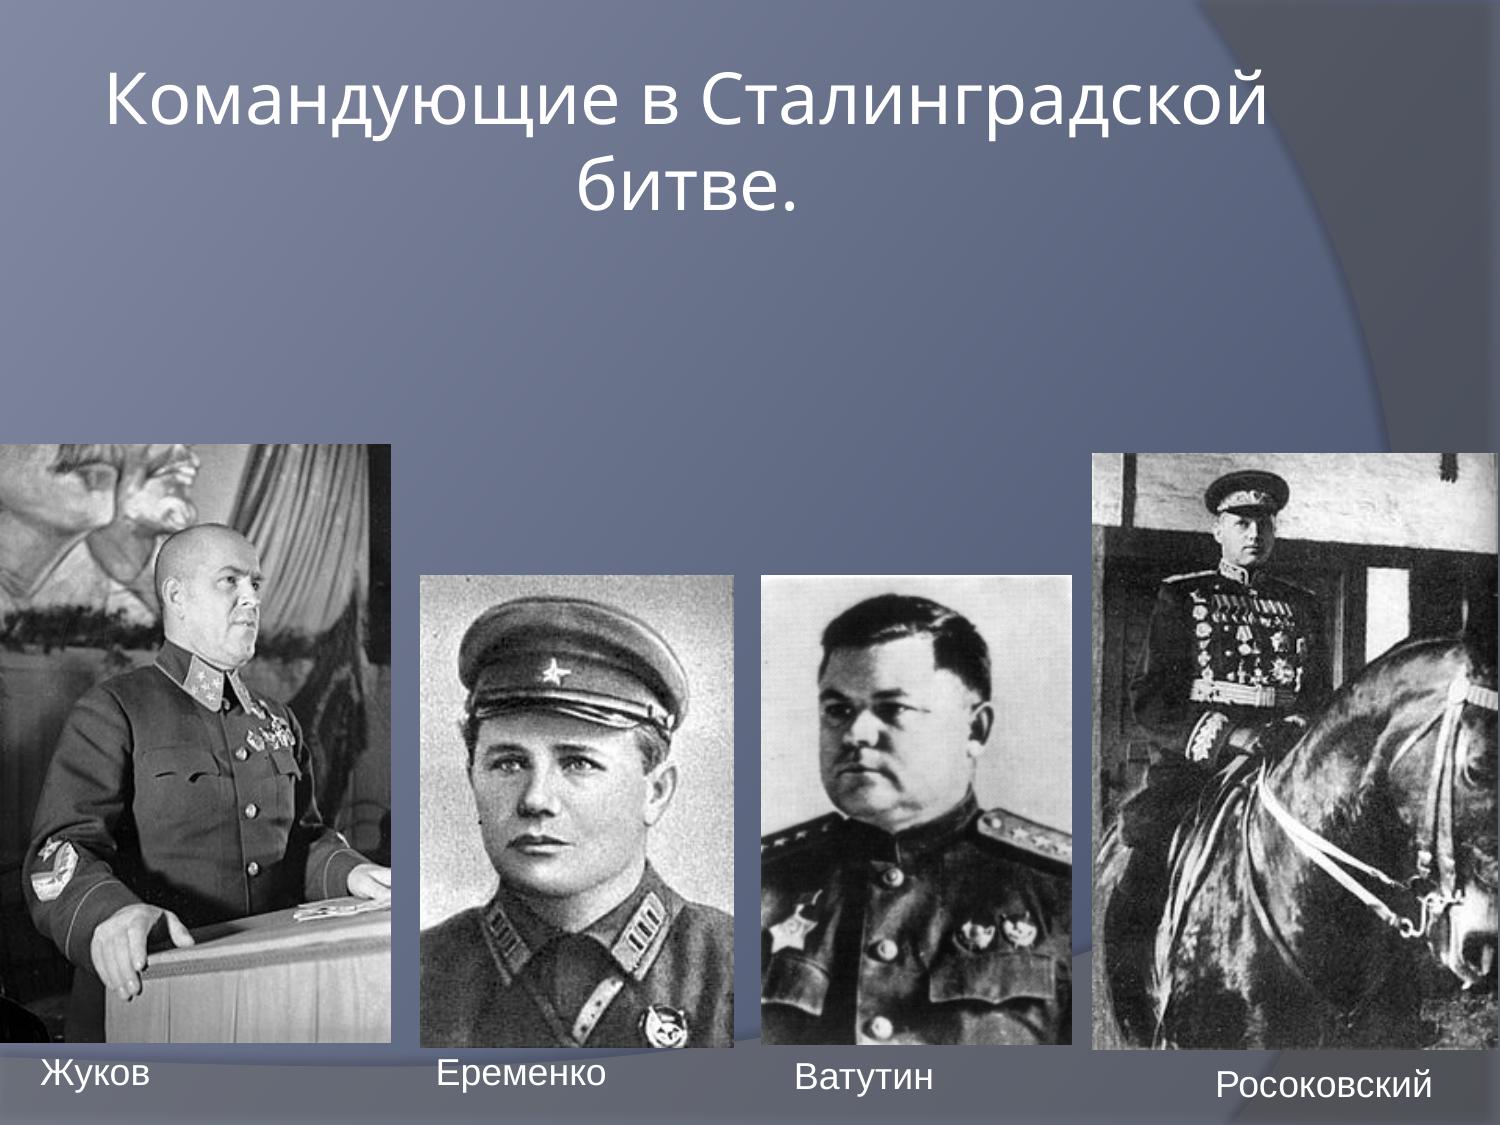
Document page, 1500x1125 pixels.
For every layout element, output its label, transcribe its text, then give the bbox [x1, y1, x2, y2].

title Командующие в Сталинградской битве. [75, 45, 1300, 233]
text_box Ватутин [779, 1044, 1118, 1105]
picture [1092, 453, 1498, 1050]
text_box Еременко [420, 1040, 754, 1101]
text_box Жуков [25, 1051, 335, 1101]
picture [420, 575, 734, 1048]
picture [761, 575, 1072, 1045]
text_box Росоковский [1200, 1059, 1449, 1113]
picture [0, 444, 391, 1043]
